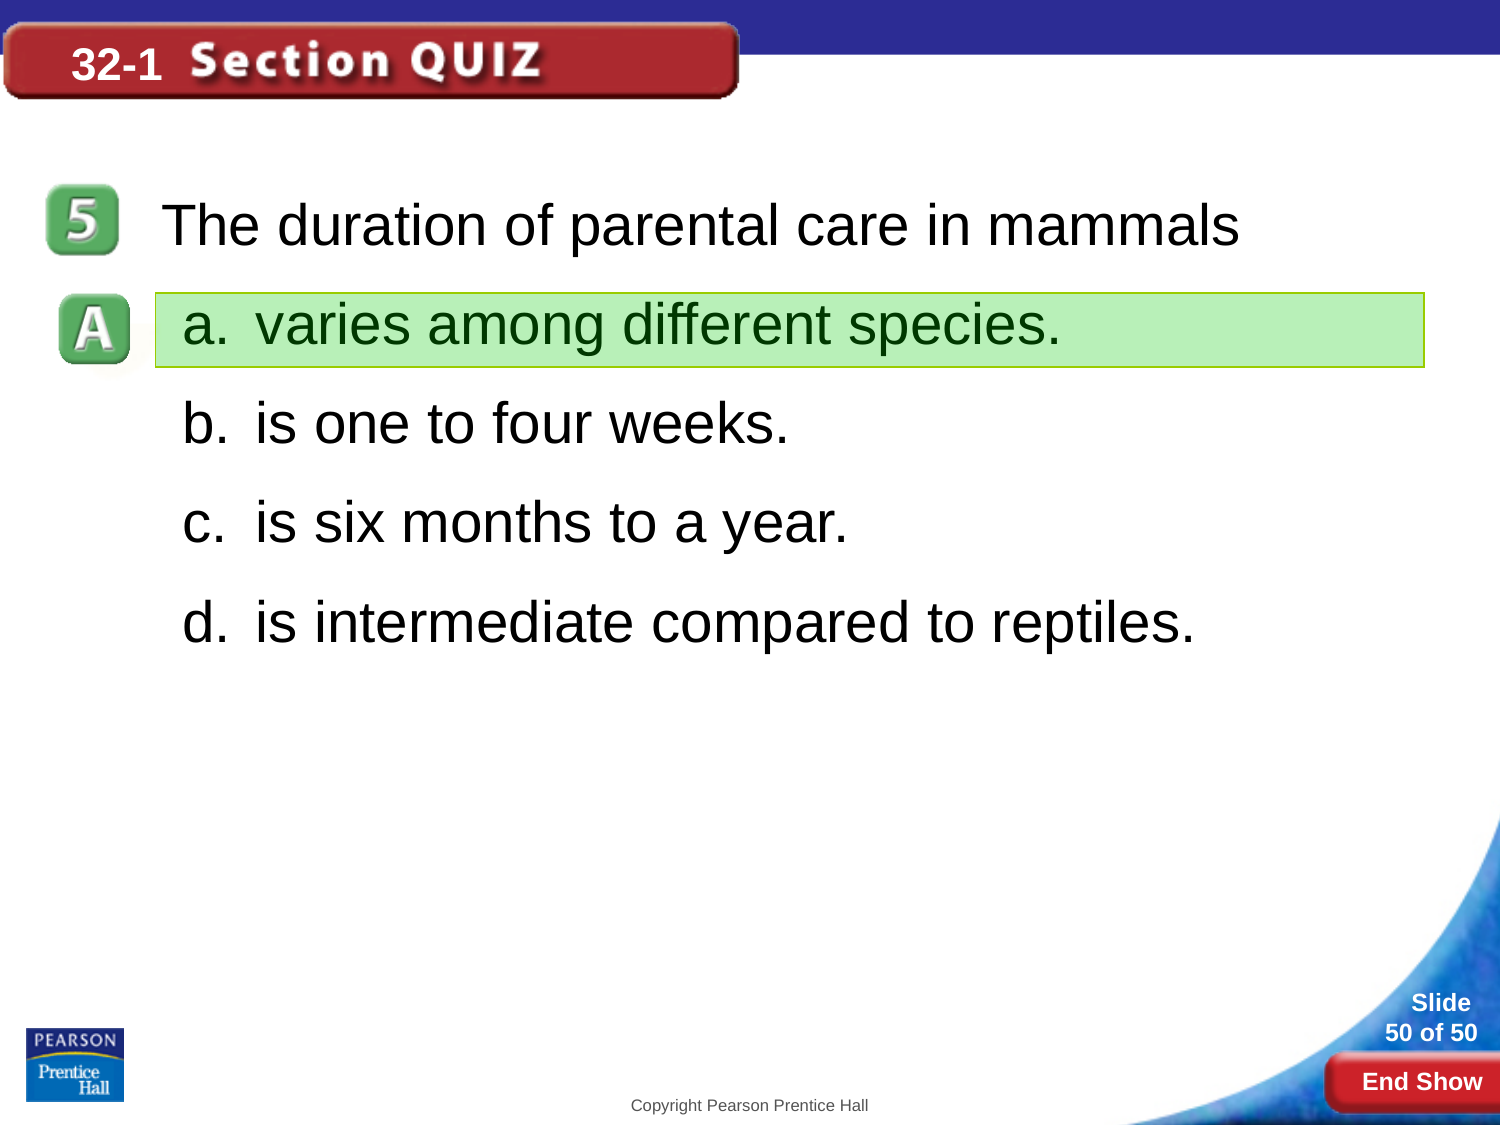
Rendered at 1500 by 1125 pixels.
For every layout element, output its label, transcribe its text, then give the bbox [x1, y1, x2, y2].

text_box [155, 292, 1424, 367]
title 32-1 [2, 26, 179, 98]
list The duration of parental care in mammals varies among different species. is one to four weeks. is six months to a year. is intermediate compared to reptiles. [44, 179, 1440, 888]
picture [38, 178, 136, 264]
picture [49, 287, 146, 374]
picture [0, 0, 1500, 1125]
footer Copyright Pearson Prentice Hall [512, 1087, 988, 1113]
